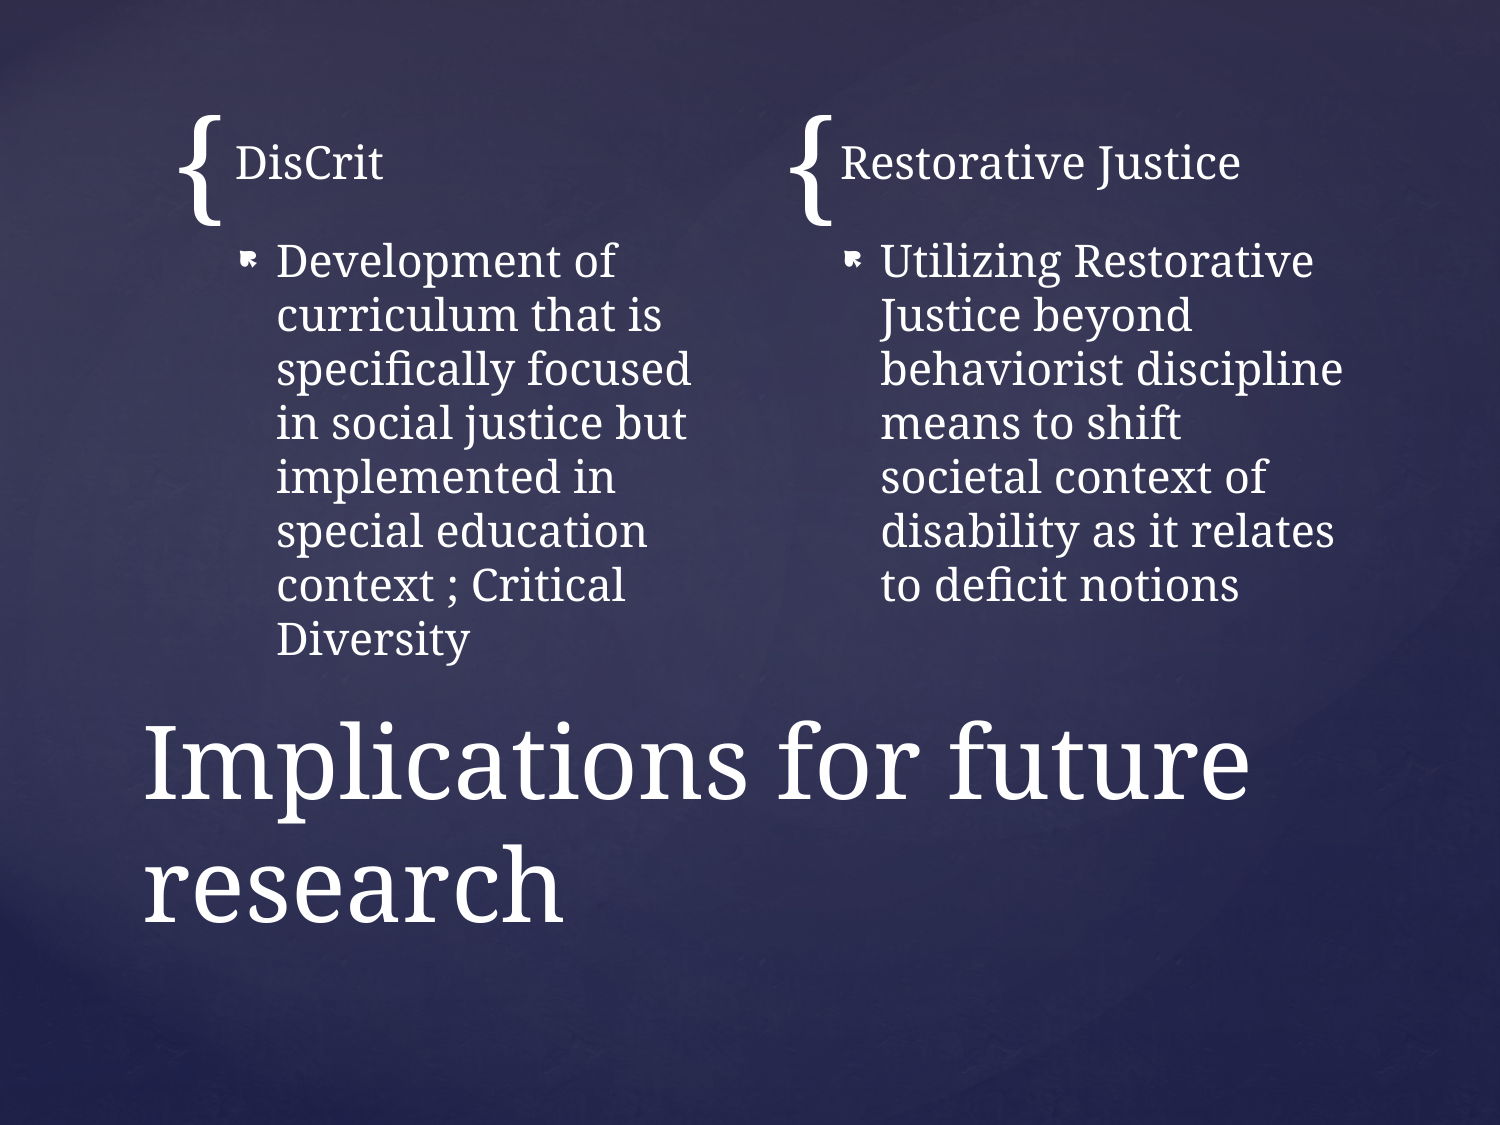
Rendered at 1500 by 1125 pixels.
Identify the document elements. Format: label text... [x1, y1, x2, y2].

list Development of curriculum that is specifically focused in social justice but implemented in special education context ; Critical Diversity [220, 224, 758, 675]
list Restorative Justice [825, 108, 1362, 214]
title Implications for future research [127, 800, 1365, 950]
list DisCrit [219, 108, 757, 214]
list Utilizing Restorative Justice beyond behaviorist discipline means to shift societal context of disability as it relates to deficit notions [825, 224, 1362, 675]
